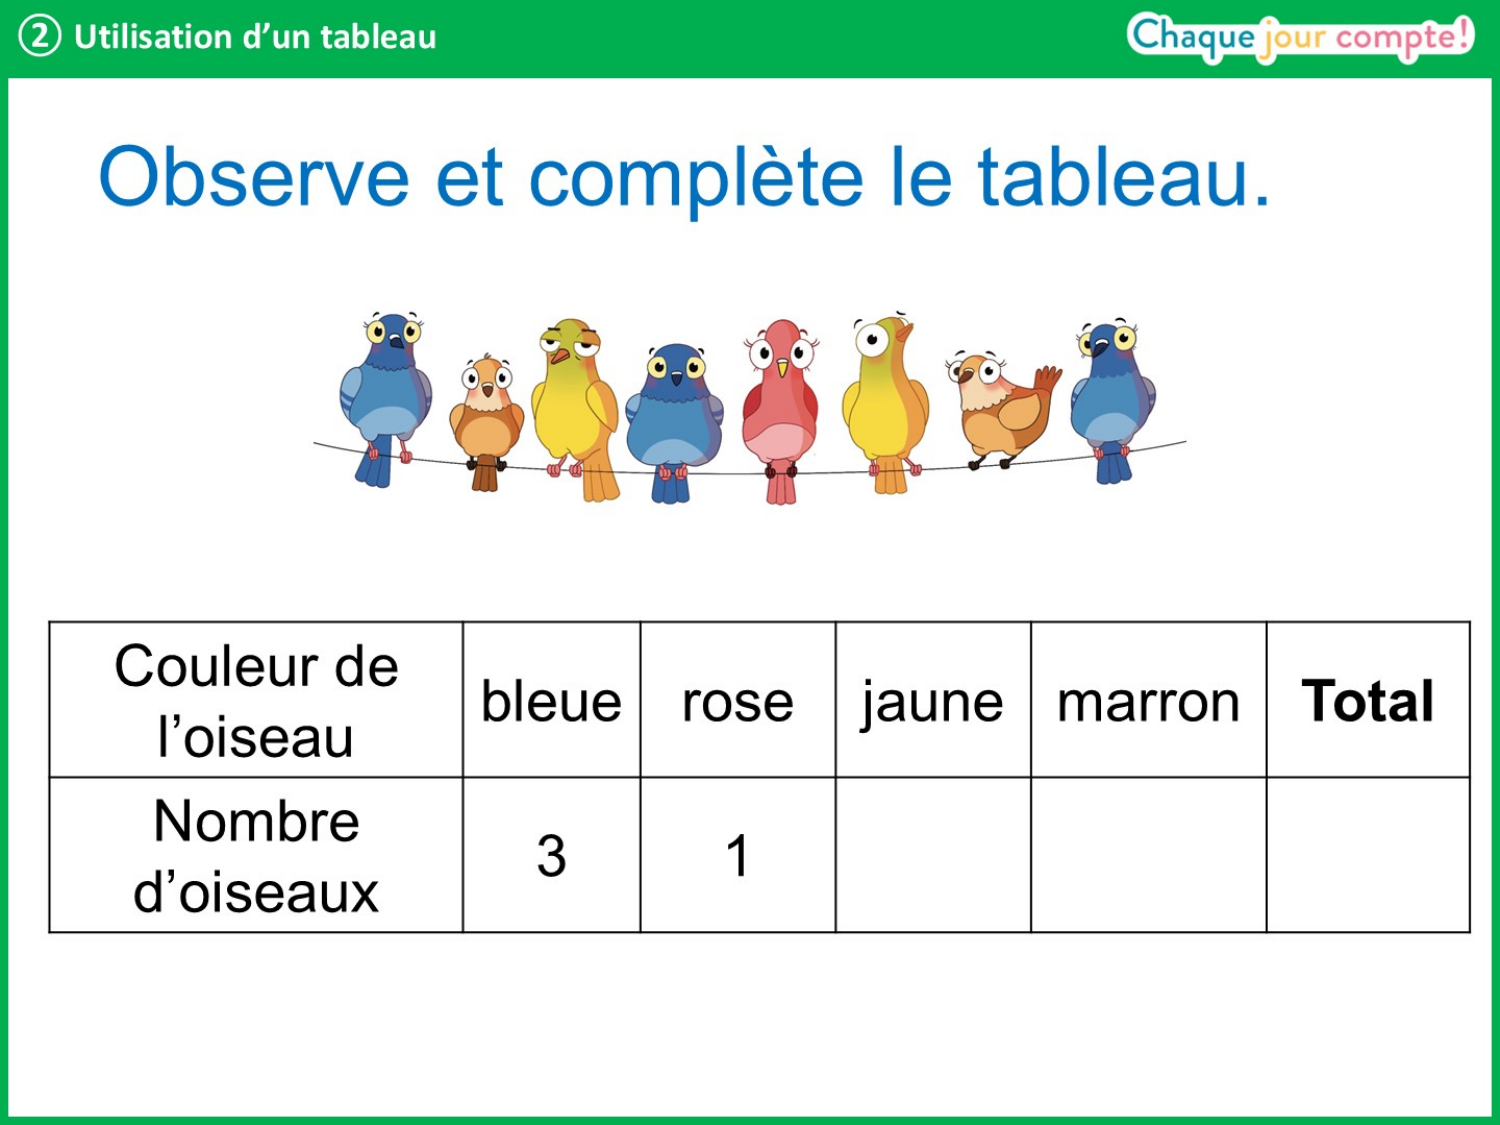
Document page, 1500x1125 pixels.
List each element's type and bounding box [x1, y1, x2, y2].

list [0, 0, 1500, 1125]
